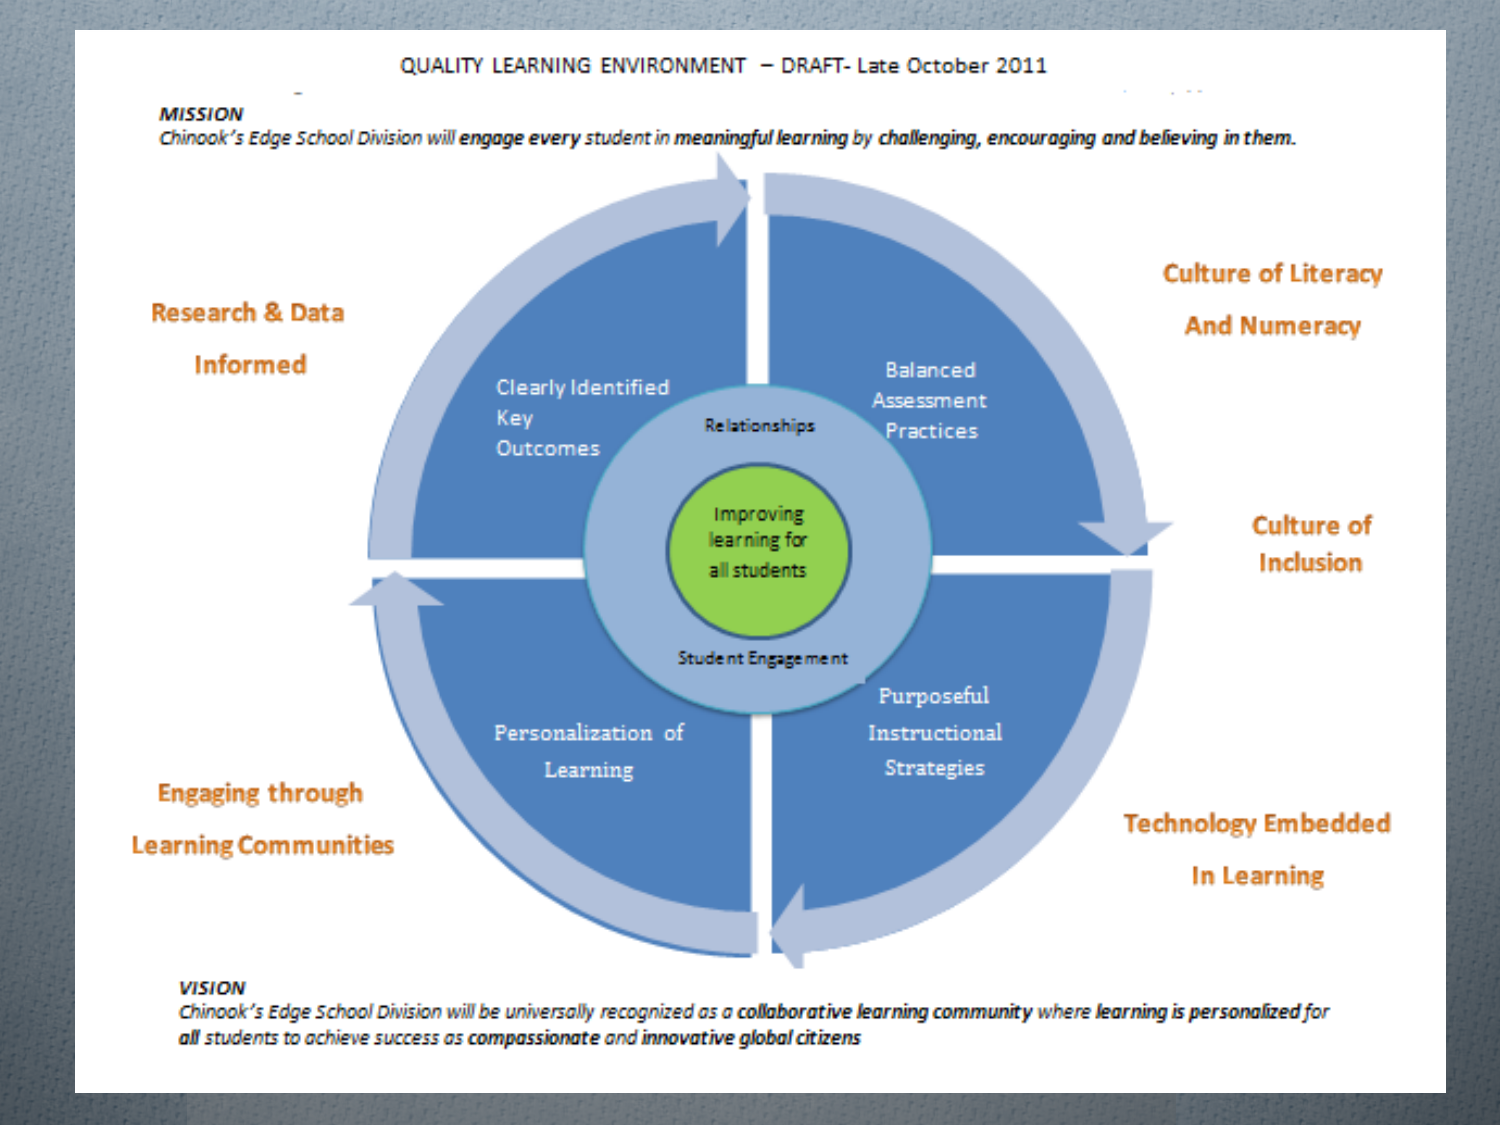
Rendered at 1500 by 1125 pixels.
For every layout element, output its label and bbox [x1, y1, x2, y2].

picture [74, 29, 1446, 1093]
